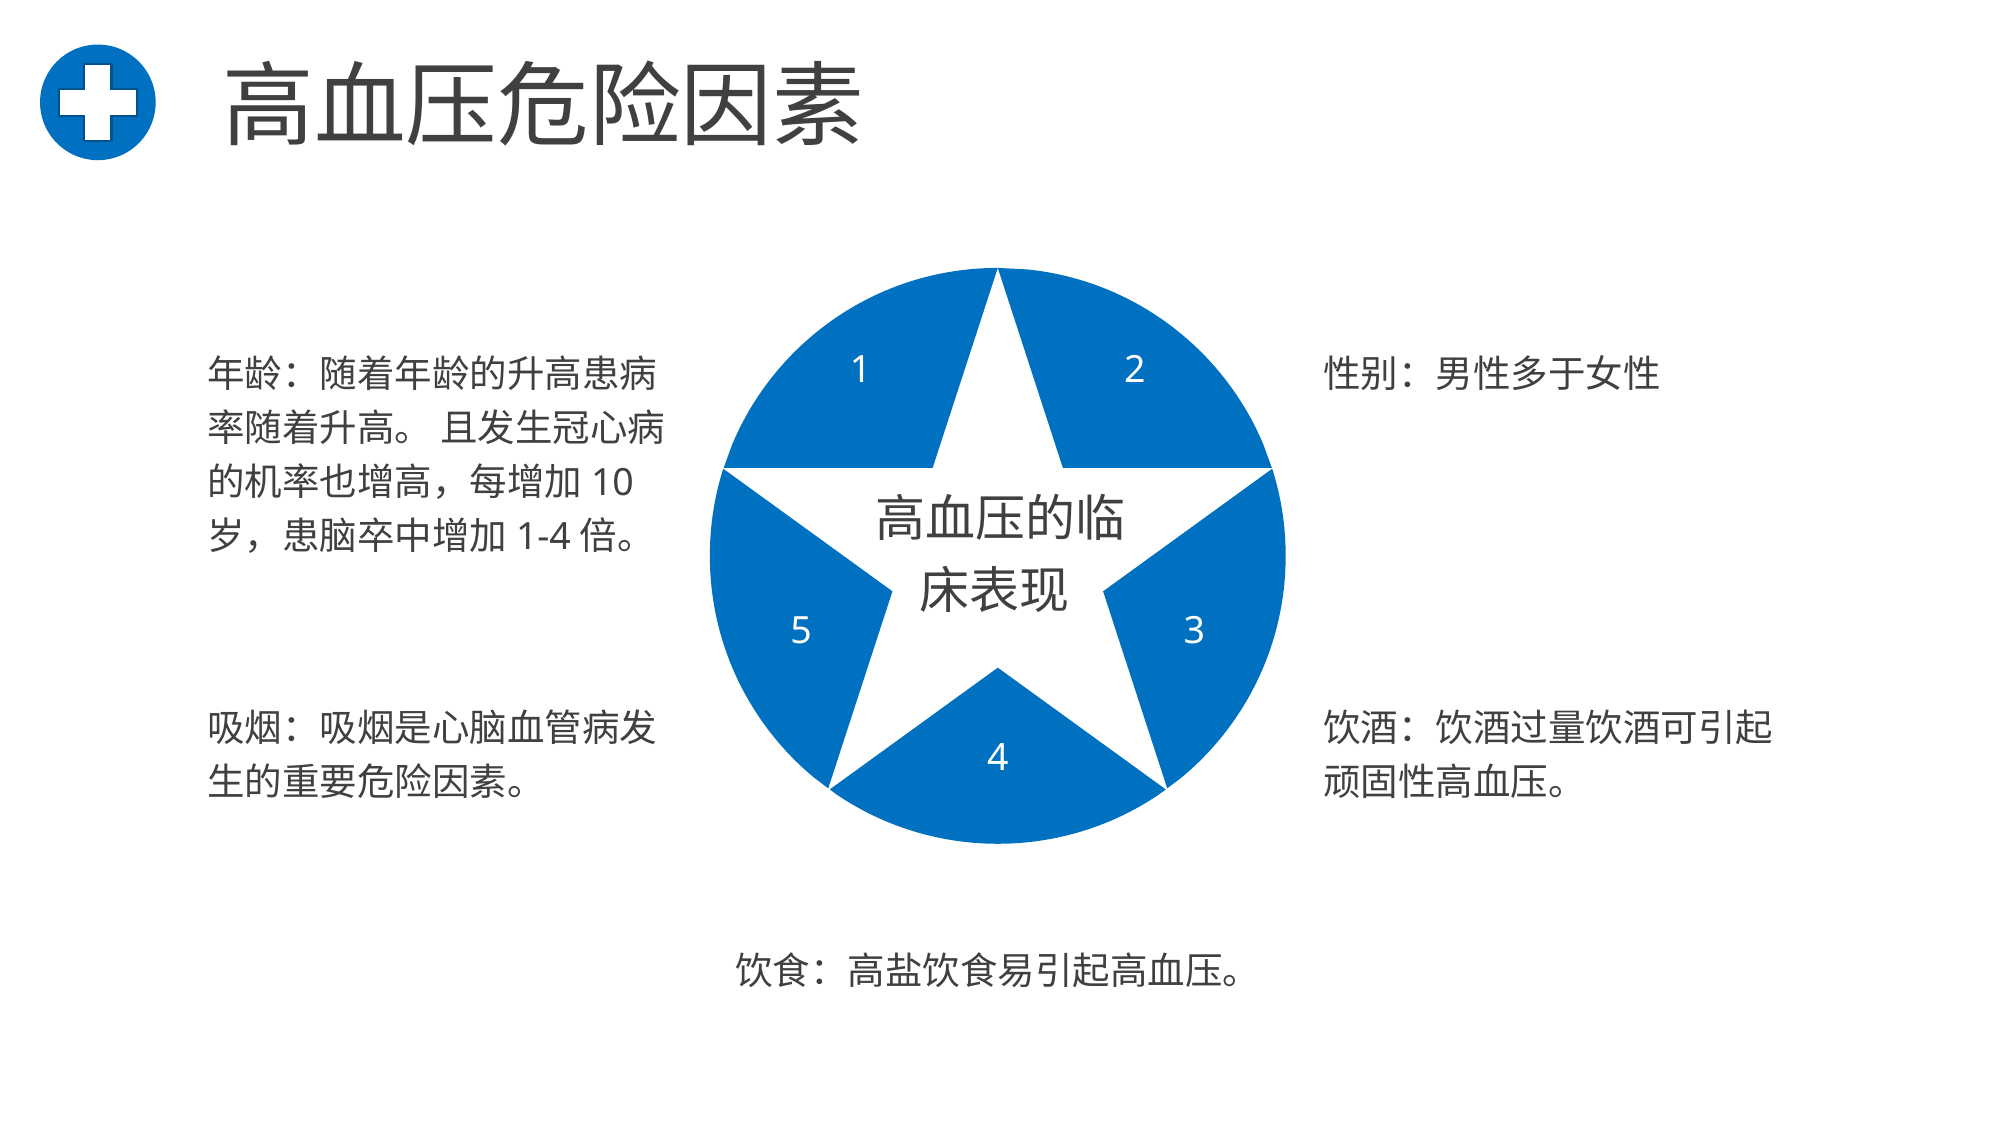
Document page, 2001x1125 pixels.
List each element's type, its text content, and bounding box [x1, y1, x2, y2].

text_box 4 [828, 666, 1168, 845]
text_box 饮食：高盐饮食易引起高血压。 [601, 930, 1394, 1000]
text_box 高血压的临床表现 [840, 467, 1161, 627]
text_box 性别：男性多于女性 [1308, 333, 1806, 403]
text_box 2 [996, 266, 1274, 469]
text_box 年龄：随着年龄的升高患病率随着升高。 且发生冠心病的机率也增高，每增加10岁，患脑卒中增加1-4倍。 [192, 333, 690, 565]
text_box 1 [722, 266, 998, 469]
text_box 饮酒：饮酒过量饮酒可引起顽固性高血压。 [1308, 687, 1806, 811]
text_box 3 [1113, 467, 1287, 790]
text_box 吸烟：吸烟是心脑血管病发生的重要危险因素。 [192, 687, 690, 811]
text_box 5 [708, 467, 882, 790]
text_box 高血压危险因素 [201, 36, 886, 168]
